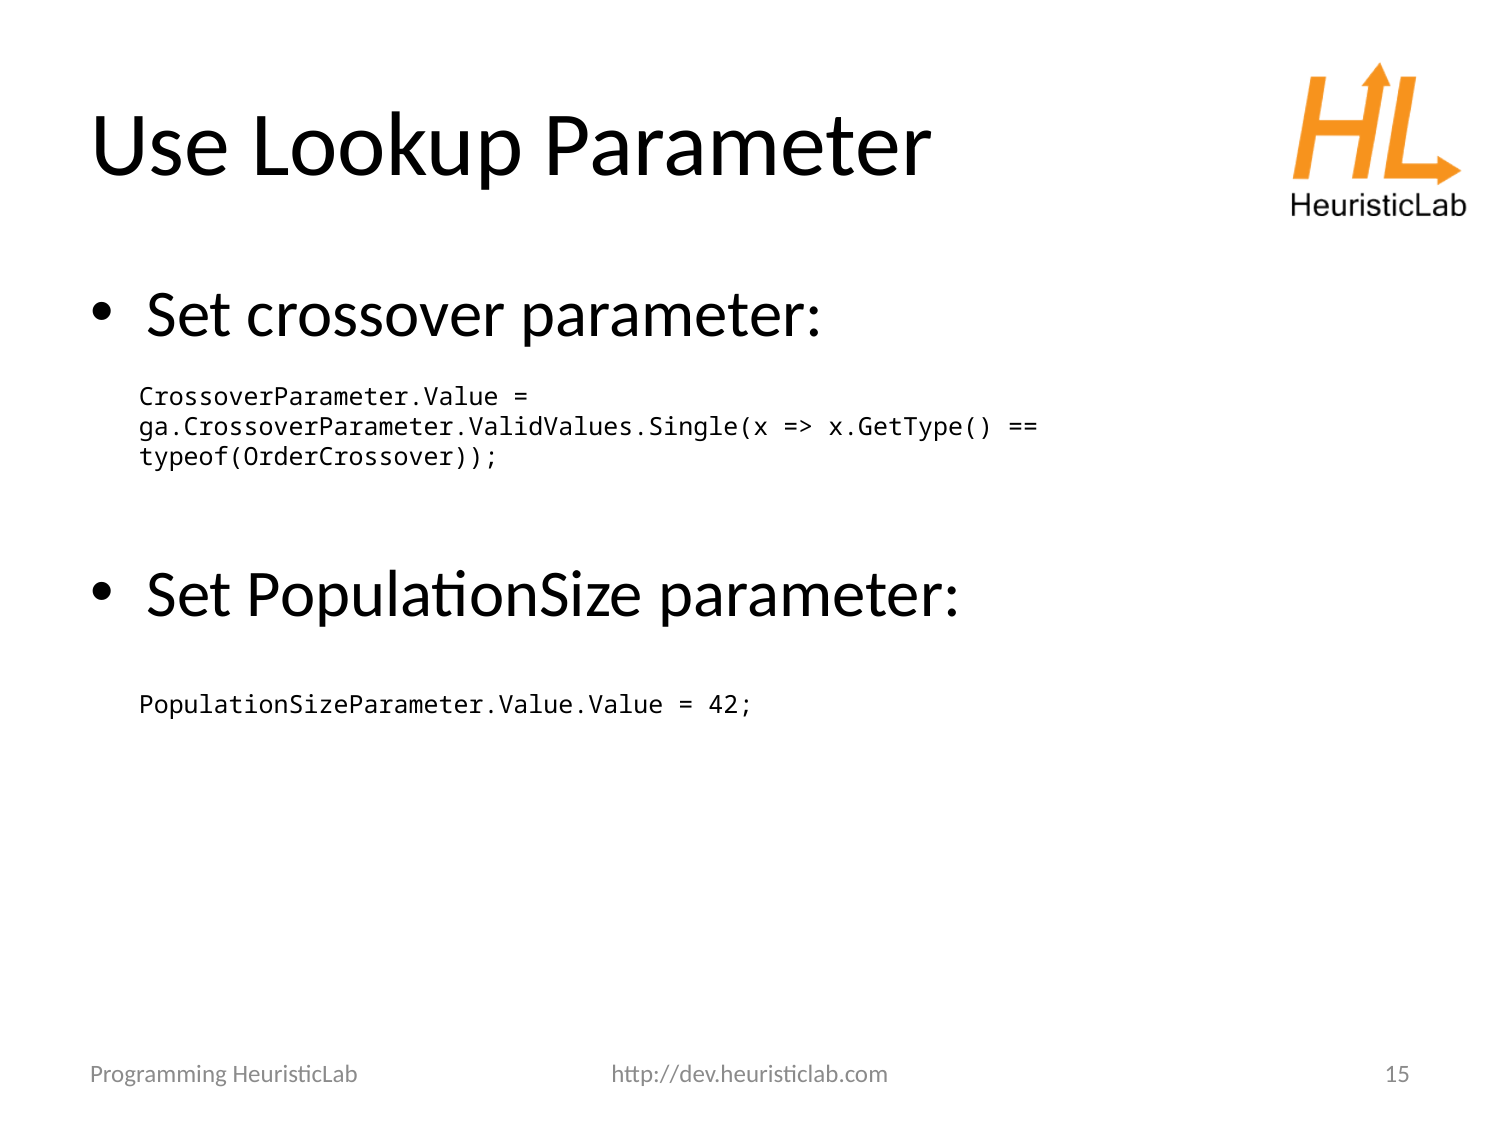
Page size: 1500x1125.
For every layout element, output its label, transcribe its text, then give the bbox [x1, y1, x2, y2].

list Set crossover parameter: Set PopulationSize parameter: [75, 262, 1425, 1005]
slide_number 15 [1074, 1042, 1425, 1103]
title Use Lookup Parameter [75, 45, 1282, 233]
footer http://dev.heuristiclab.com [512, 1042, 988, 1103]
picture [1281, 27, 1474, 244]
slide_number Programming HeuristicLab [75, 1042, 425, 1103]
text_box CrossoverParameter.Value = ga.CrossoverParameter.ValidValues.Single(x => x.GetType() == typeof(OrderCrossover)); [123, 373, 1365, 478]
text_box PopulationSizeParameter.Value.Value = 42; [123, 681, 1058, 727]
